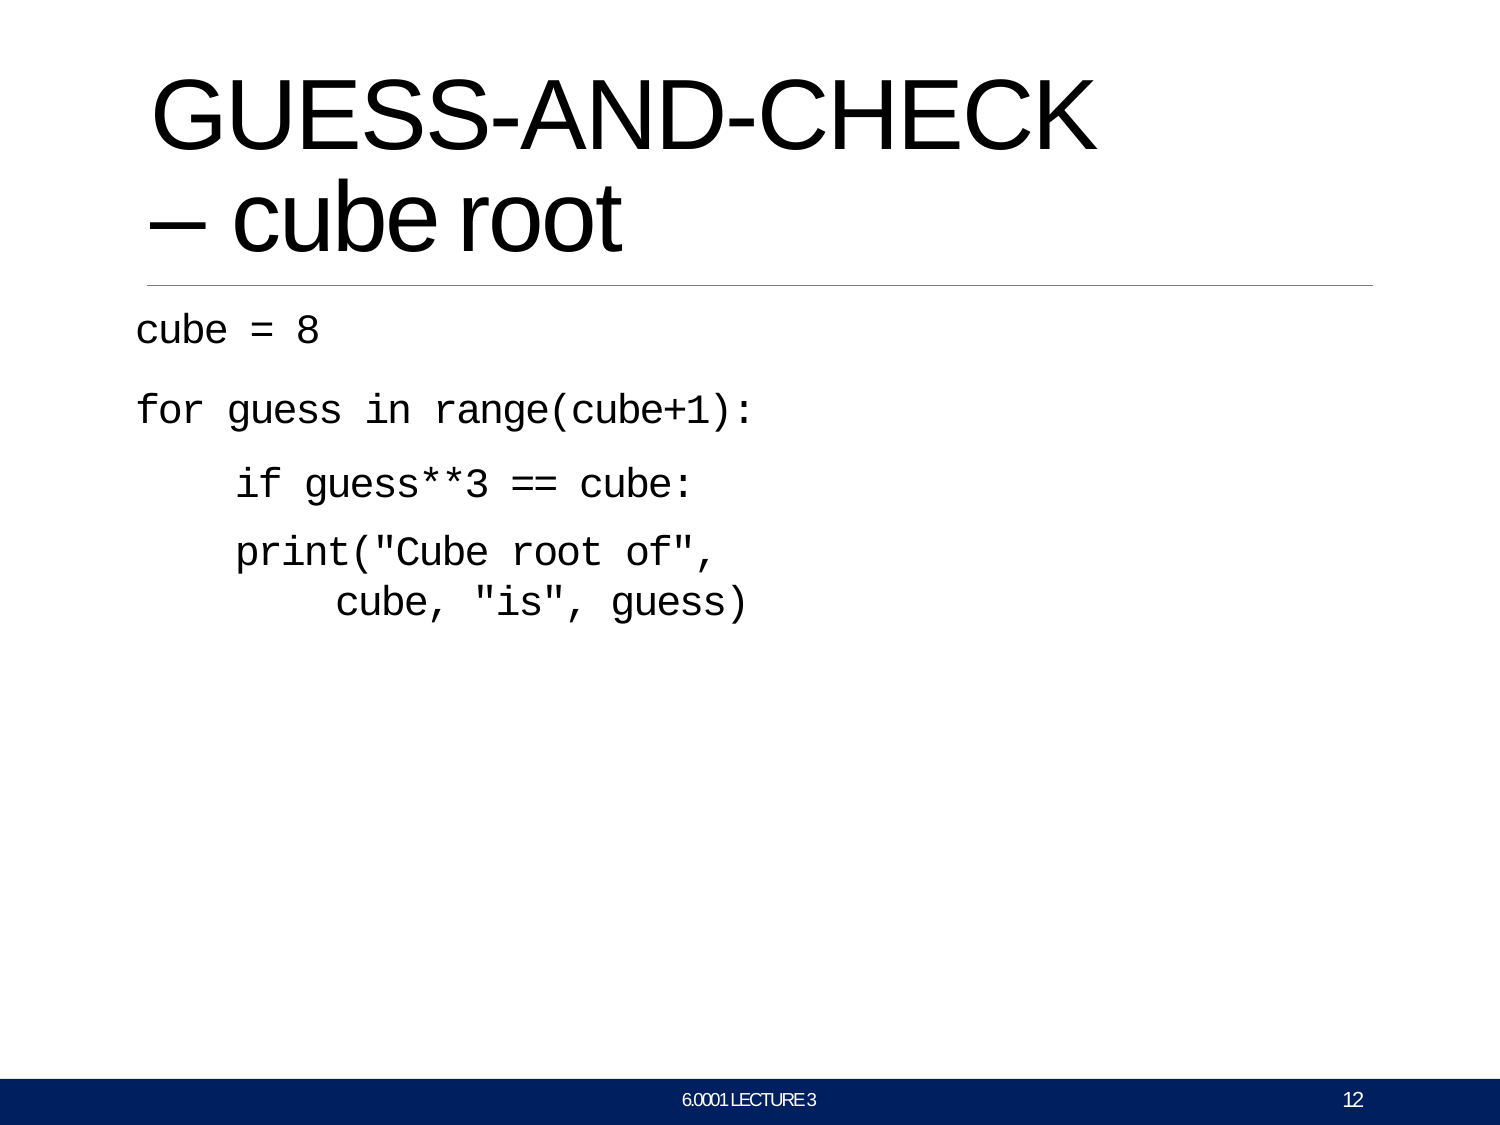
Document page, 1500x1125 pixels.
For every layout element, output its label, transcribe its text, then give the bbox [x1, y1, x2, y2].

footer 6.0001 LECTURE 3 [679, 1090, 821, 1125]
title GUESS-AND-CHECK [147, 47, 1150, 238]
text_box – cube root [147, 149, 625, 272]
text_box cube = 8 for guess in range(cube+1): if guess**3 == cube: print("Cube root of", cube, "is", guess) [132, 275, 1338, 624]
slide_number 12 [1338, 1088, 1369, 1125]
